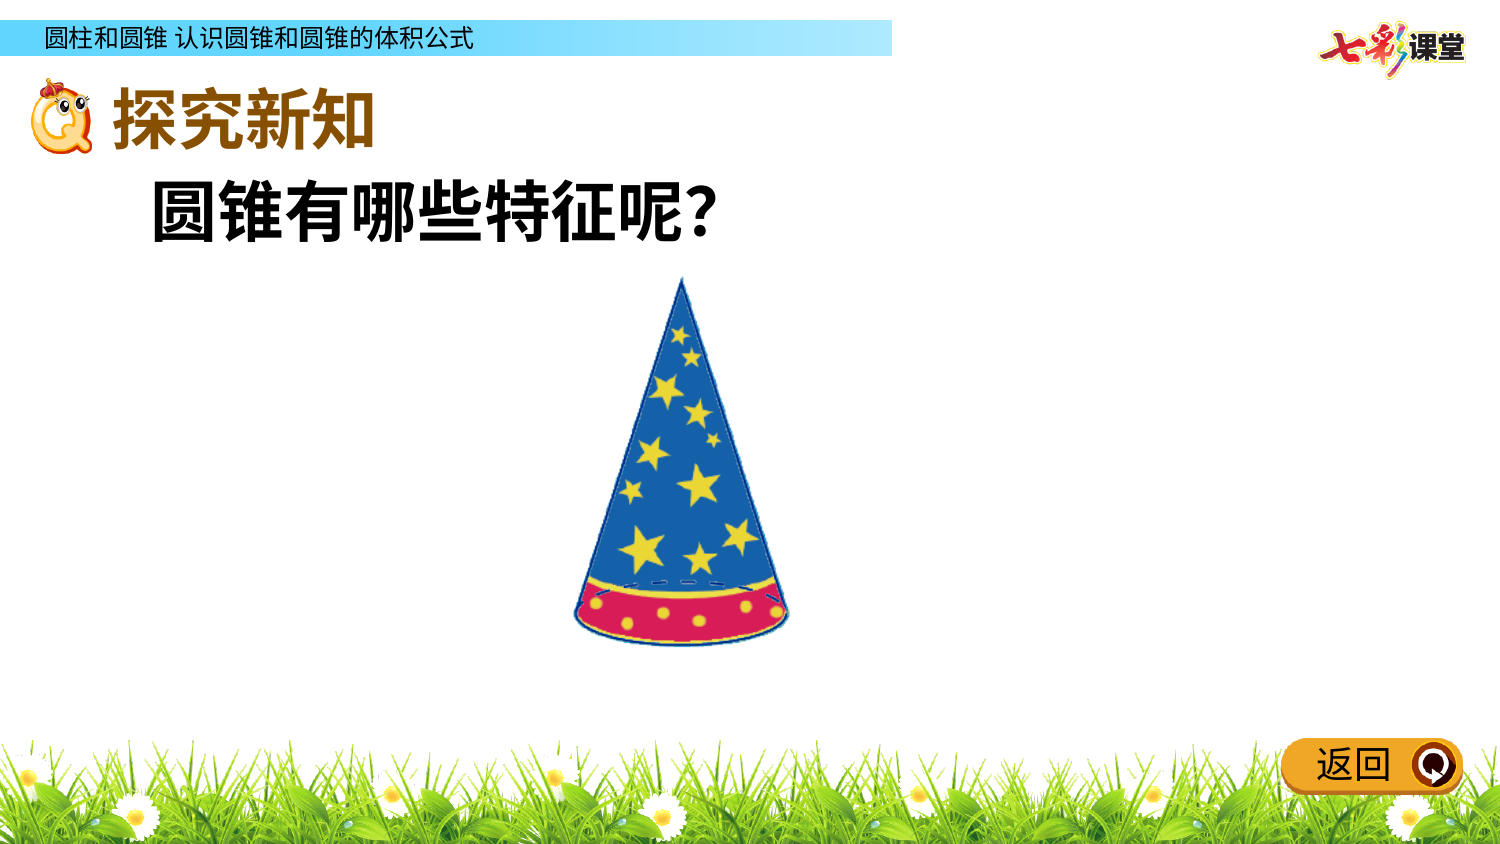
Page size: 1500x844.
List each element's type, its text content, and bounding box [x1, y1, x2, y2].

text_box 探究新知 [100, 72, 404, 164]
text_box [1281, 733, 1464, 795]
picture [31, 78, 92, 154]
text_box 圆锥有哪些特征呢？ [135, 161, 880, 257]
picture [1316, 20, 1468, 80]
picture [0, 740, 1500, 844]
picture [562, 268, 798, 651]
